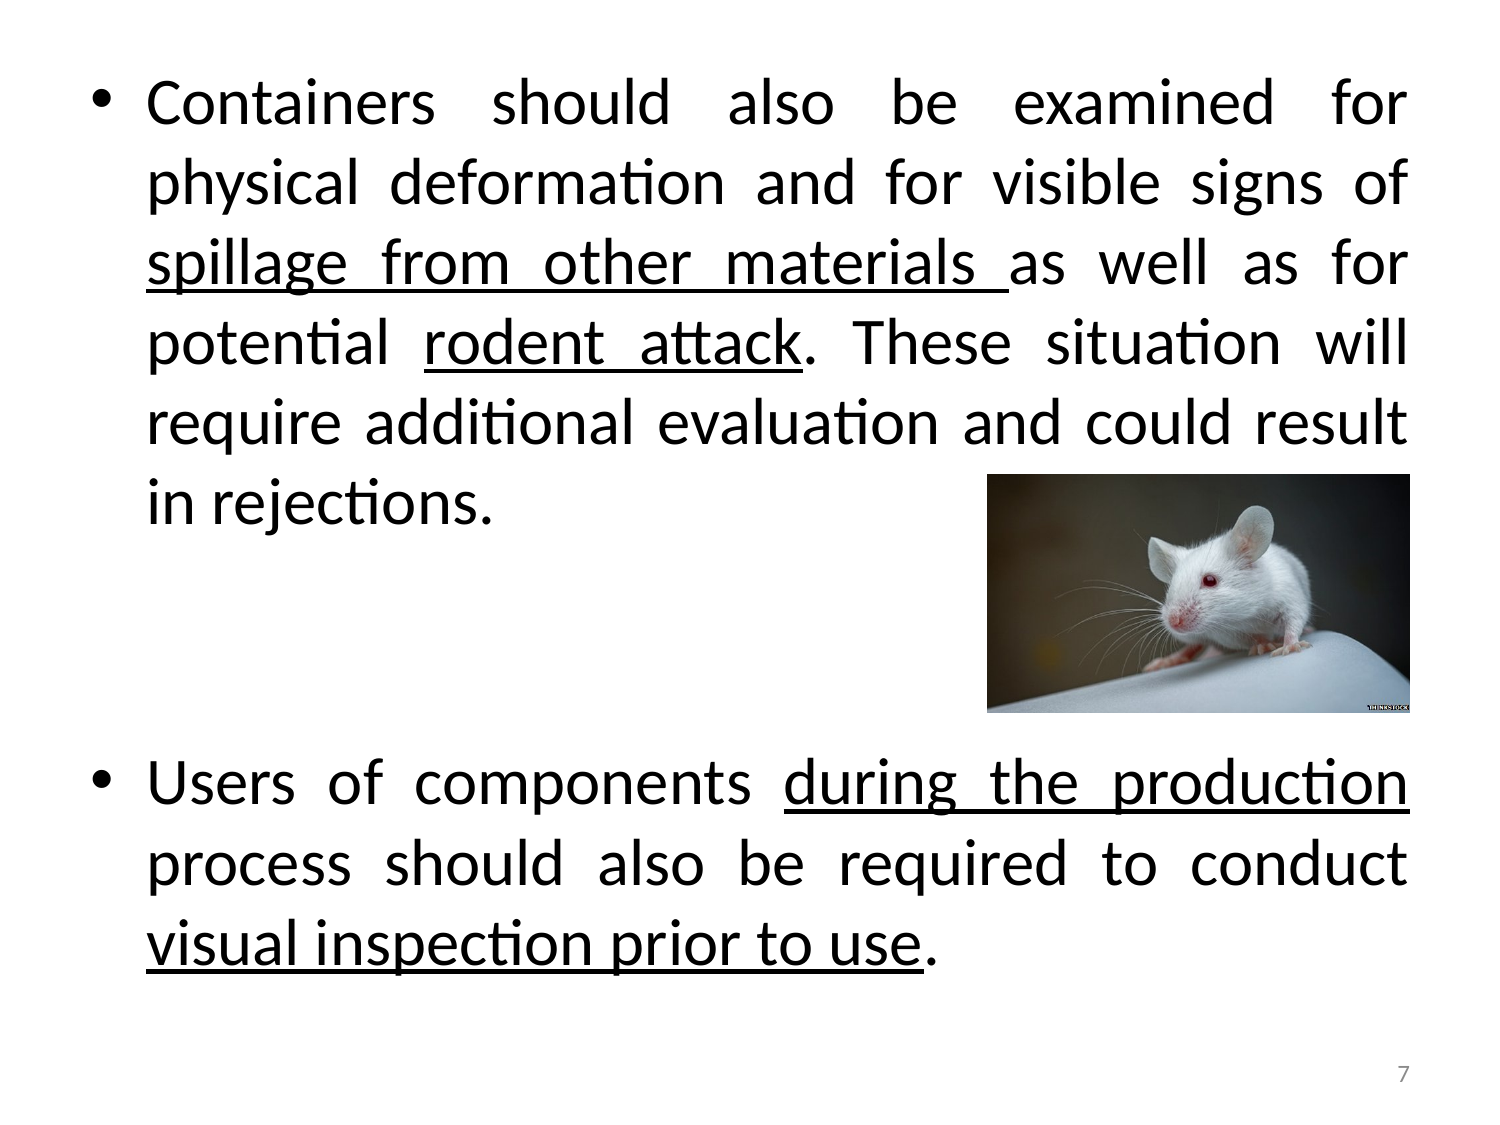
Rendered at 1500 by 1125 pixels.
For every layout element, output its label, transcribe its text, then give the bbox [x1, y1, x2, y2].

picture [987, 474, 1410, 713]
list Containers should also be examined for physical deformation and for visible signs of spillage from other materials as well as for potential rodent attack. These situation will require additional evaluation and could result in rejections. Users of components during the production process should also be required to conduct visual inspection prior to use. [75, 50, 1425, 1063]
slide_number 7 [1074, 1042, 1425, 1103]
